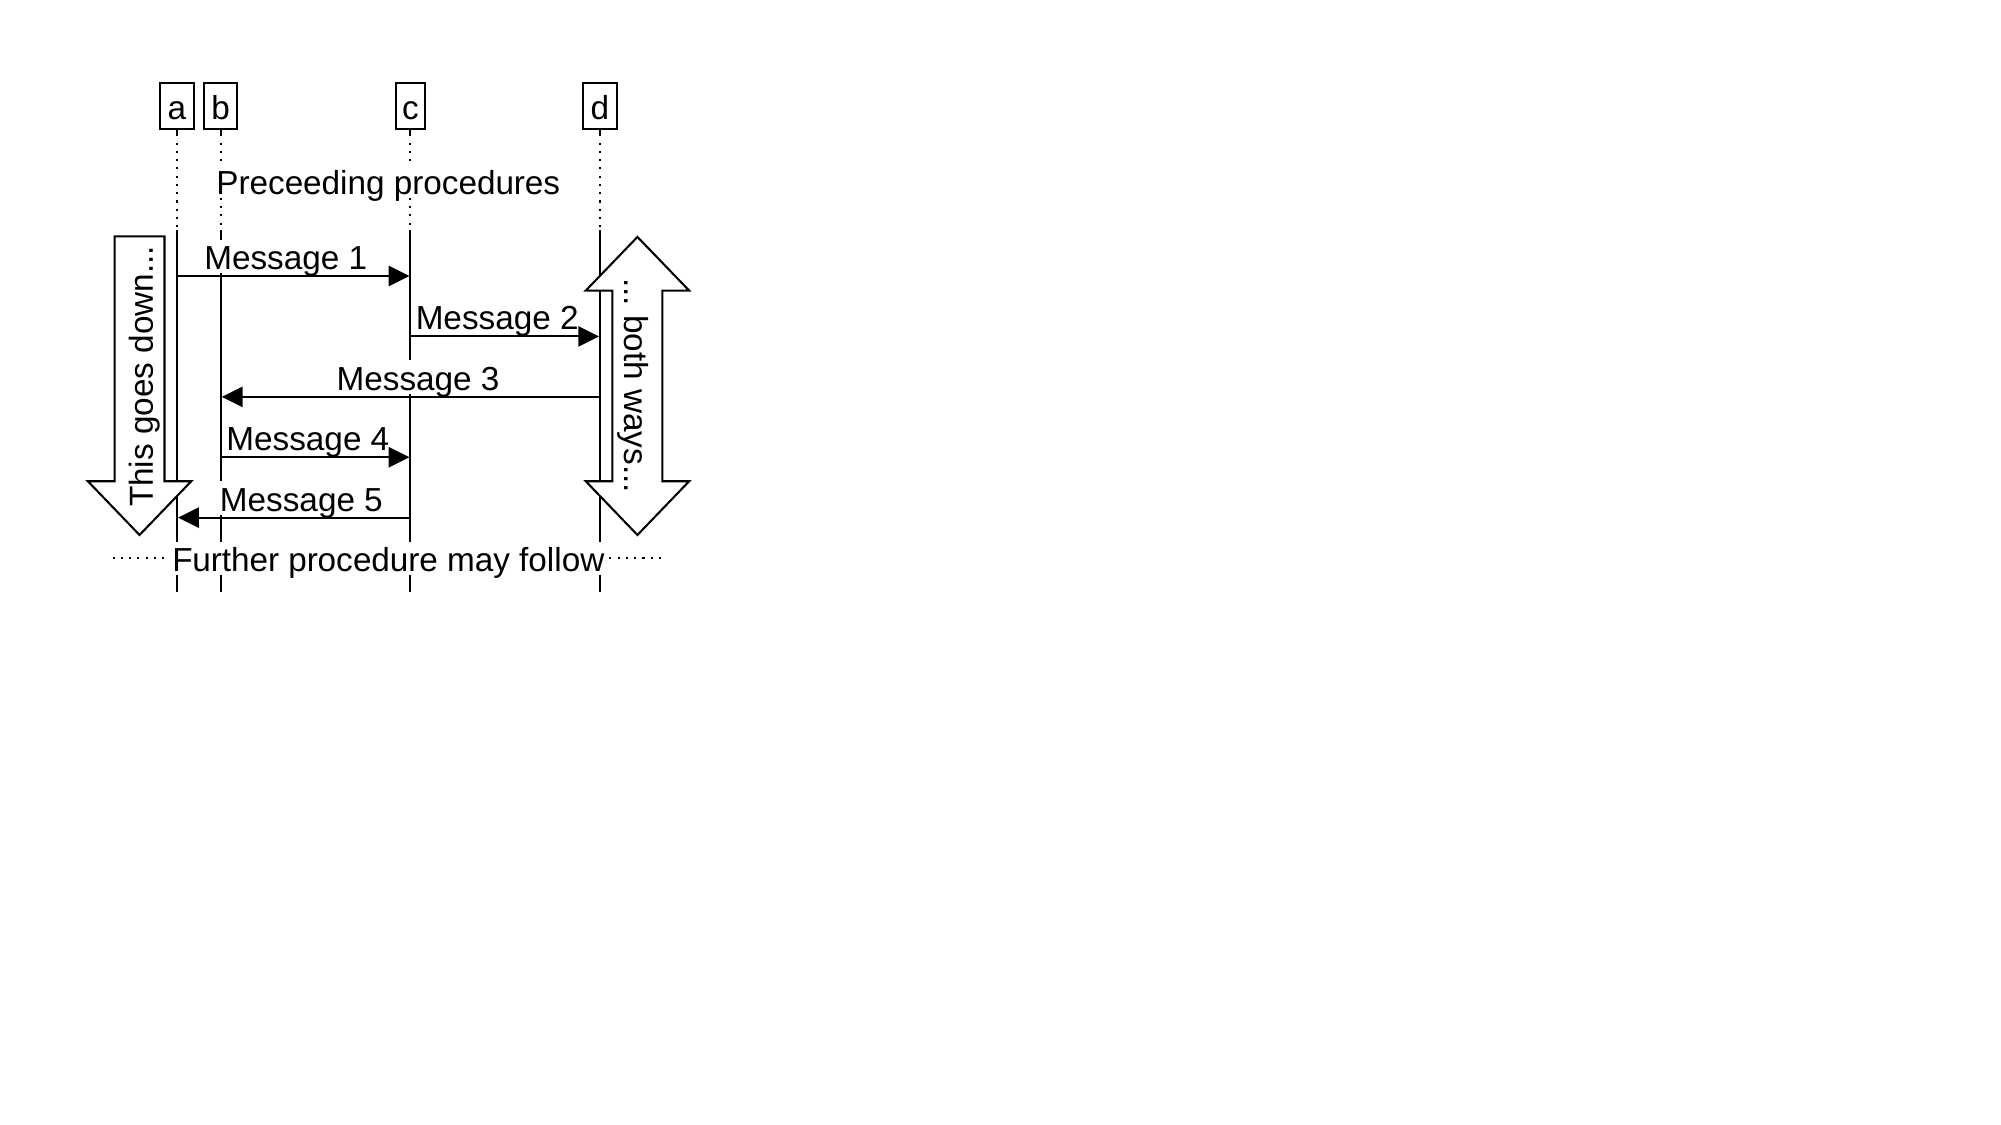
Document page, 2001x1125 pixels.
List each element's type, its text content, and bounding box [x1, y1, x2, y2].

text_box c [395, 83, 425, 130]
text_box b [204, 83, 238, 130]
text_box ... both ways... [618, 276, 657, 496]
text_box [584, 480, 599, 496]
text_box a [160, 83, 194, 130]
text_box [584, 276, 599, 292]
text_box d [583, 83, 617, 130]
text_box This goes down... [120, 243, 159, 509]
text_box [74, 74, 705, 592]
text_box [178, 480, 193, 496]
text_box [86, 235, 177, 536]
text_box Message 2 [413, 297, 581, 335]
text_box Message 5 [217, 479, 386, 517]
text_box Message 3 [334, 358, 502, 396]
text_box Message 1 [202, 237, 370, 275]
text_box Further procedure may follow [169, 539, 608, 578]
text_box Message 4 [224, 418, 392, 456]
text_box Preceeding procedures [214, 162, 563, 200]
text_box [601, 236, 691, 536]
